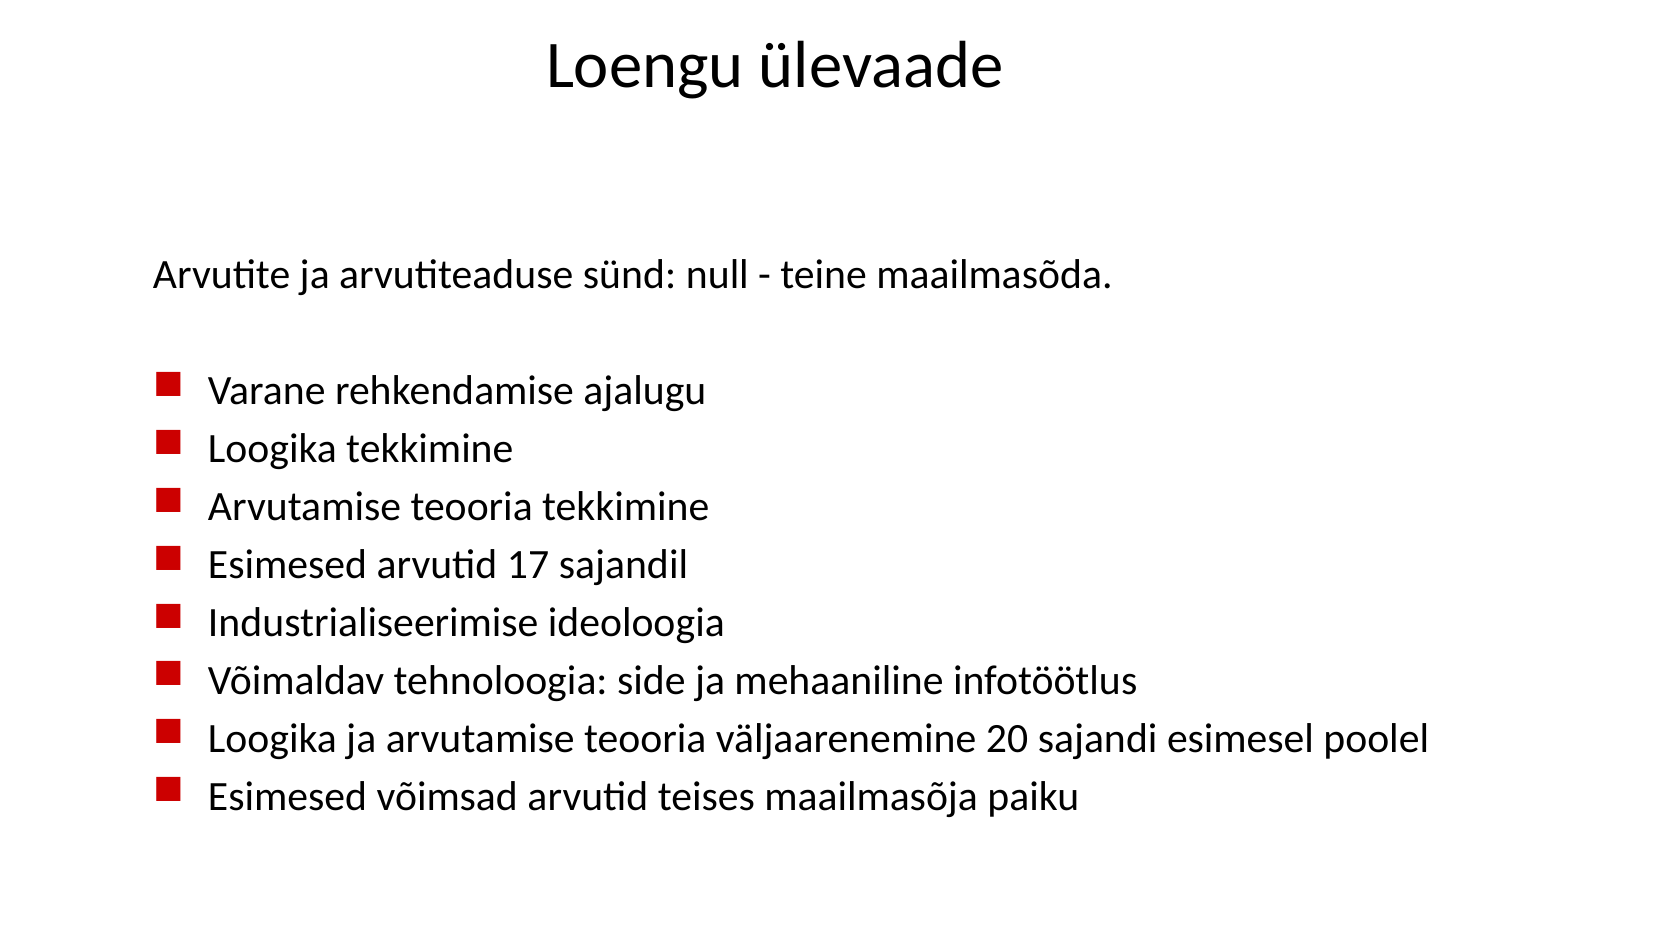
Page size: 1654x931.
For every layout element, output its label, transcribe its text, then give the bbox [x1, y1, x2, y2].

title Loengu ülevaade [137, 0, 1413, 100]
list Arvutite ja arvutiteaduse sünd: null - teine maailmasõda. Varane rehkendamise ajalugu Loogika tekkimine Arvutamise teooria tekkimine Esimesed arvutid 17 sajandil Industrialiseerimise ideoloogia Võimaldav tehnoloogia: side ja mehaaniline infotöötlus Loogika ja arvutamise teooria väljaarenemine 20 sajandi esimesel poolel Esimesed võimsad arvutid teises maailmasõja paiku [137, 125, 1500, 931]
